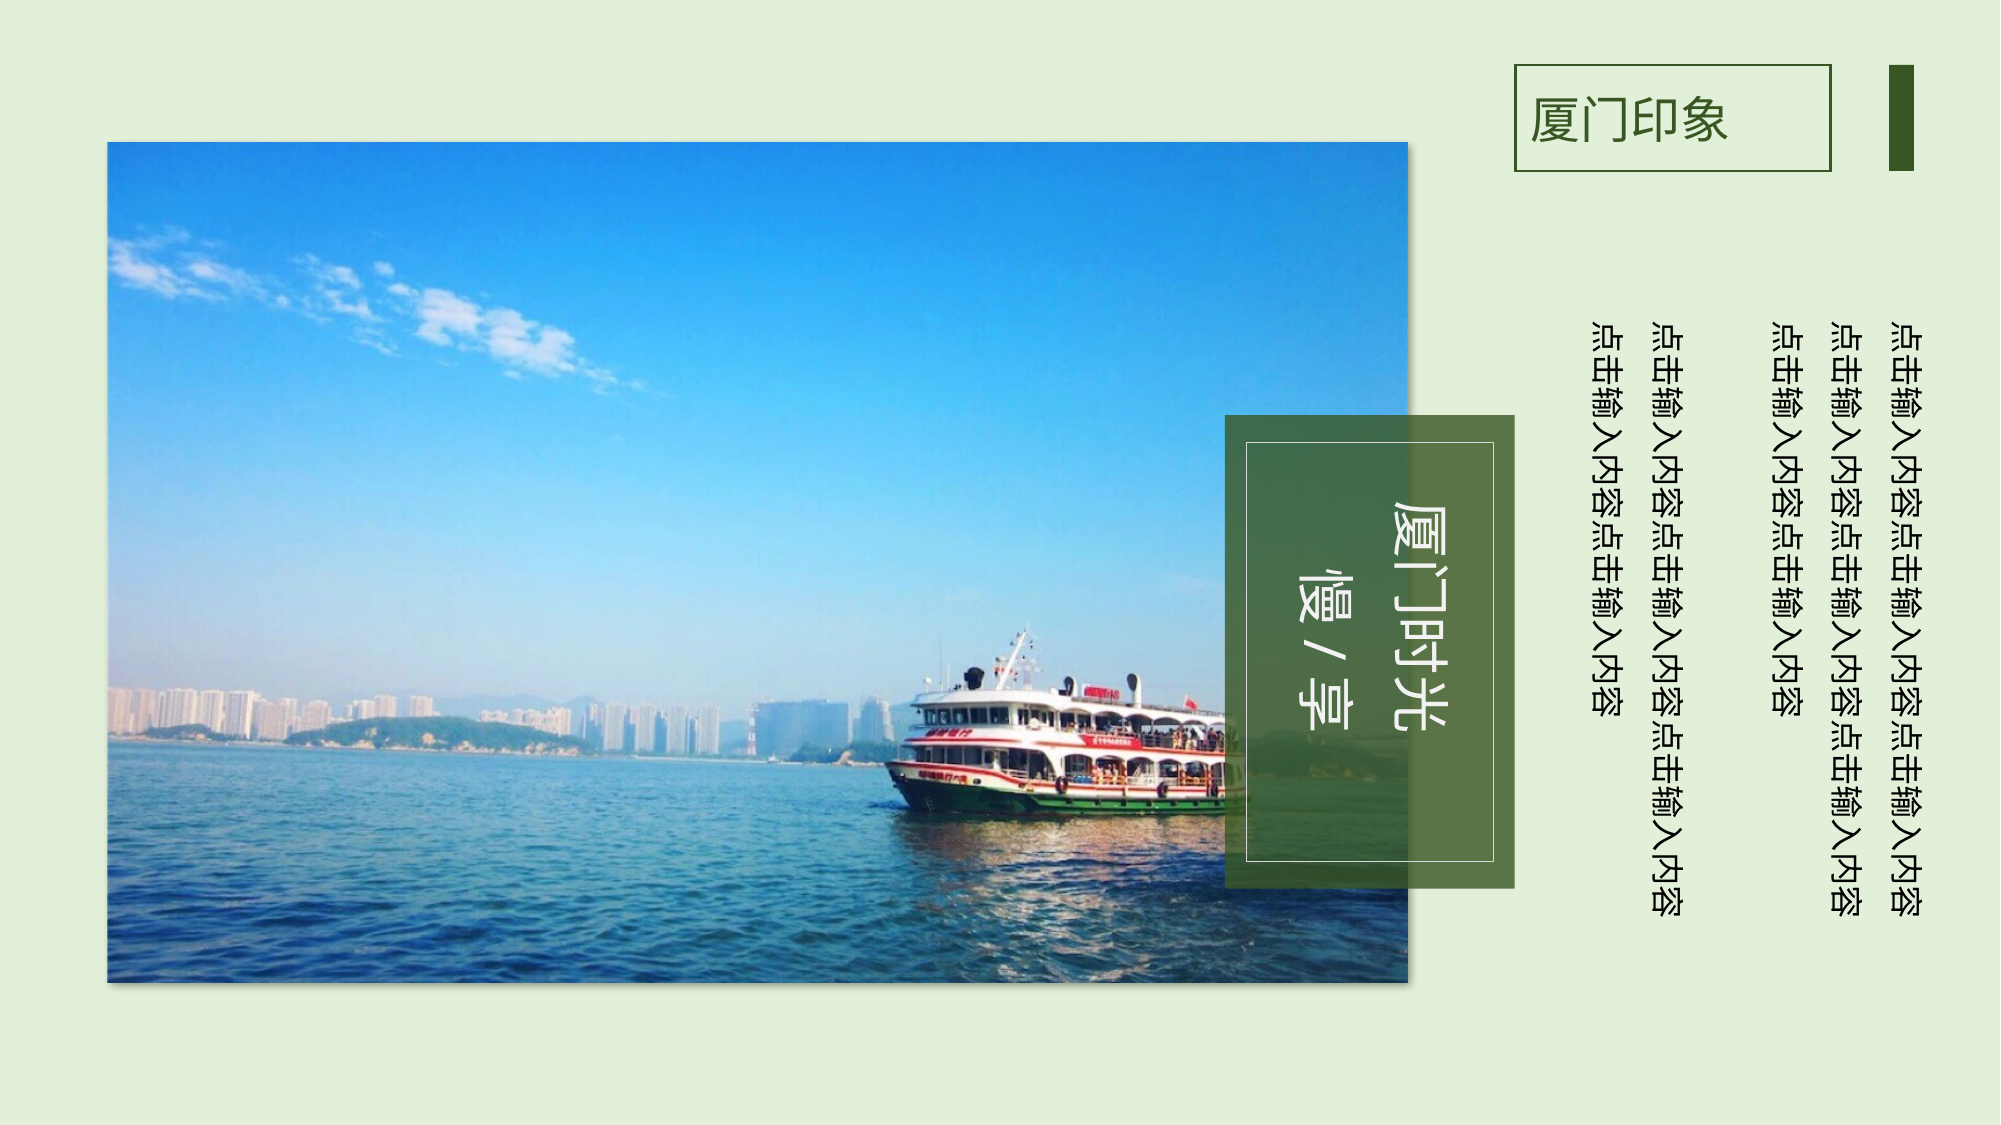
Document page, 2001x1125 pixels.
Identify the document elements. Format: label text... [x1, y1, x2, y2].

text_box [1408, 442, 1494, 862]
picture [107, 142, 1408, 983]
text_box 点击输入内容点击输入内容点击输入内容点击输入内容点击输入内容点击输入内容点击输入内容点击输入内容 点击输入内容点击输入内容点击输入内容点击输入内容点击输入内容 [1561, 305, 1956, 939]
text_box [1514, 64, 1832, 172]
text_box [1408, 414, 1516, 890]
text_box [1888, 64, 1915, 172]
text_box 厦门印象 [1515, 81, 1831, 156]
text_box 厦门时光 [1408, 485, 1466, 819]
